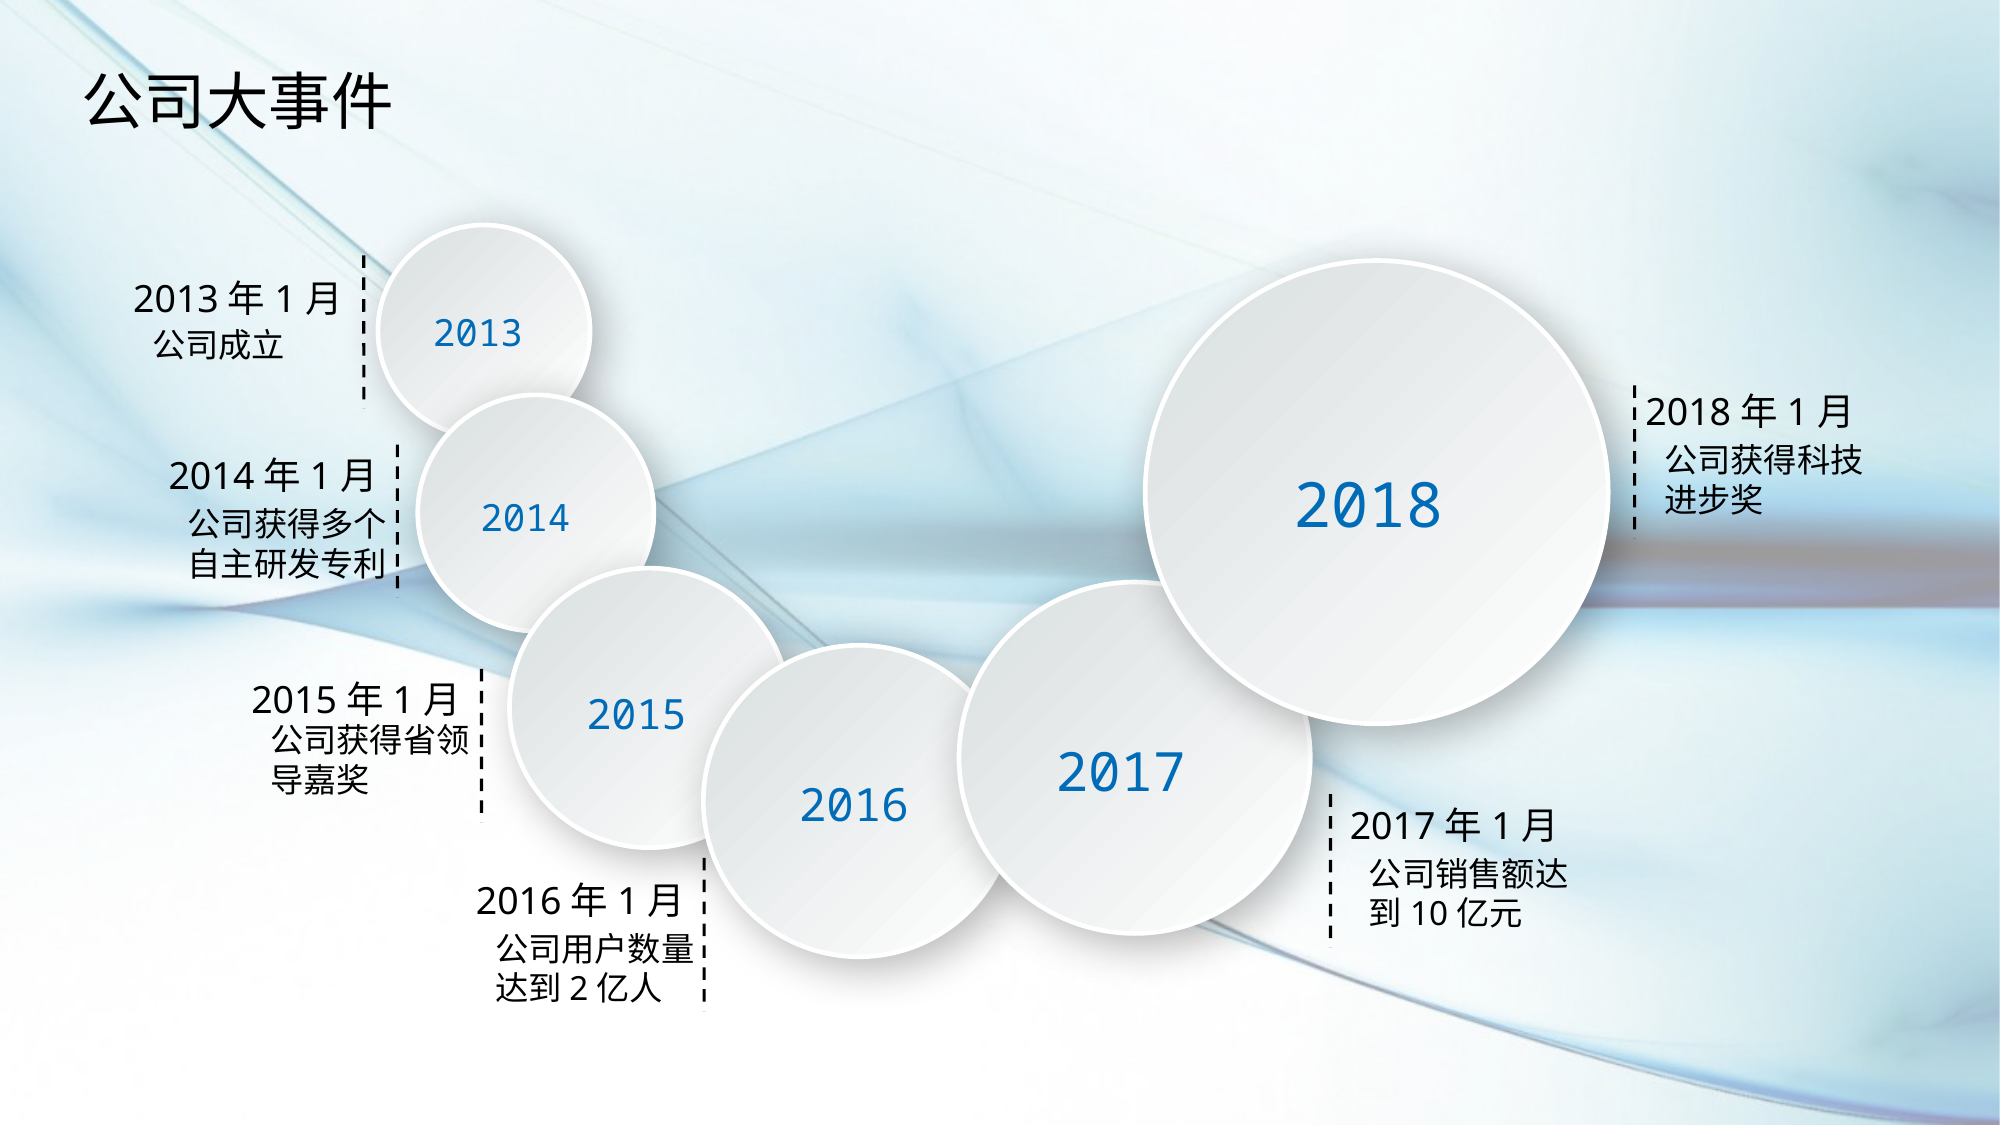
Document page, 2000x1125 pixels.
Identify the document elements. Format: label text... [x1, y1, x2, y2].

text_box [415, 392, 657, 632]
text_box 公司获得科技进步奖 [1649, 431, 1898, 527]
text_box 公司获得多个自主研发专利 [172, 495, 410, 591]
text_box 2018 [1278, 457, 1459, 548]
text_box 2015年1月 [236, 668, 476, 729]
text_box 公司大事件 [66, 54, 410, 145]
text_box 公司获得省领导嘉奖 [255, 711, 506, 807]
text_box 2018年1月 [1630, 380, 1870, 441]
text_box [1143, 258, 1611, 726]
text_box 2017年1月 [1335, 794, 1574, 854]
text_box 2014 [465, 486, 586, 547]
text_box [701, 643, 986, 959]
text_box 2016 [784, 767, 924, 838]
text_box [375, 222, 593, 428]
text_box 2013年1月 [118, 267, 358, 328]
text_box [956, 579, 1313, 936]
text_box 公司用户数量达到2亿人 [480, 920, 717, 1015]
text_box 2014年1月 [153, 444, 393, 505]
text_box 公司销售额达到10亿元 [1354, 845, 1591, 940]
text_box 公司成立 [137, 328, 327, 372]
text_box 2013 [418, 301, 538, 362]
text_box 2017 [1040, 730, 1201, 811]
text_box [507, 566, 779, 850]
text_box 2016年1月 [461, 869, 700, 929]
text_box 2015 [571, 680, 702, 746]
